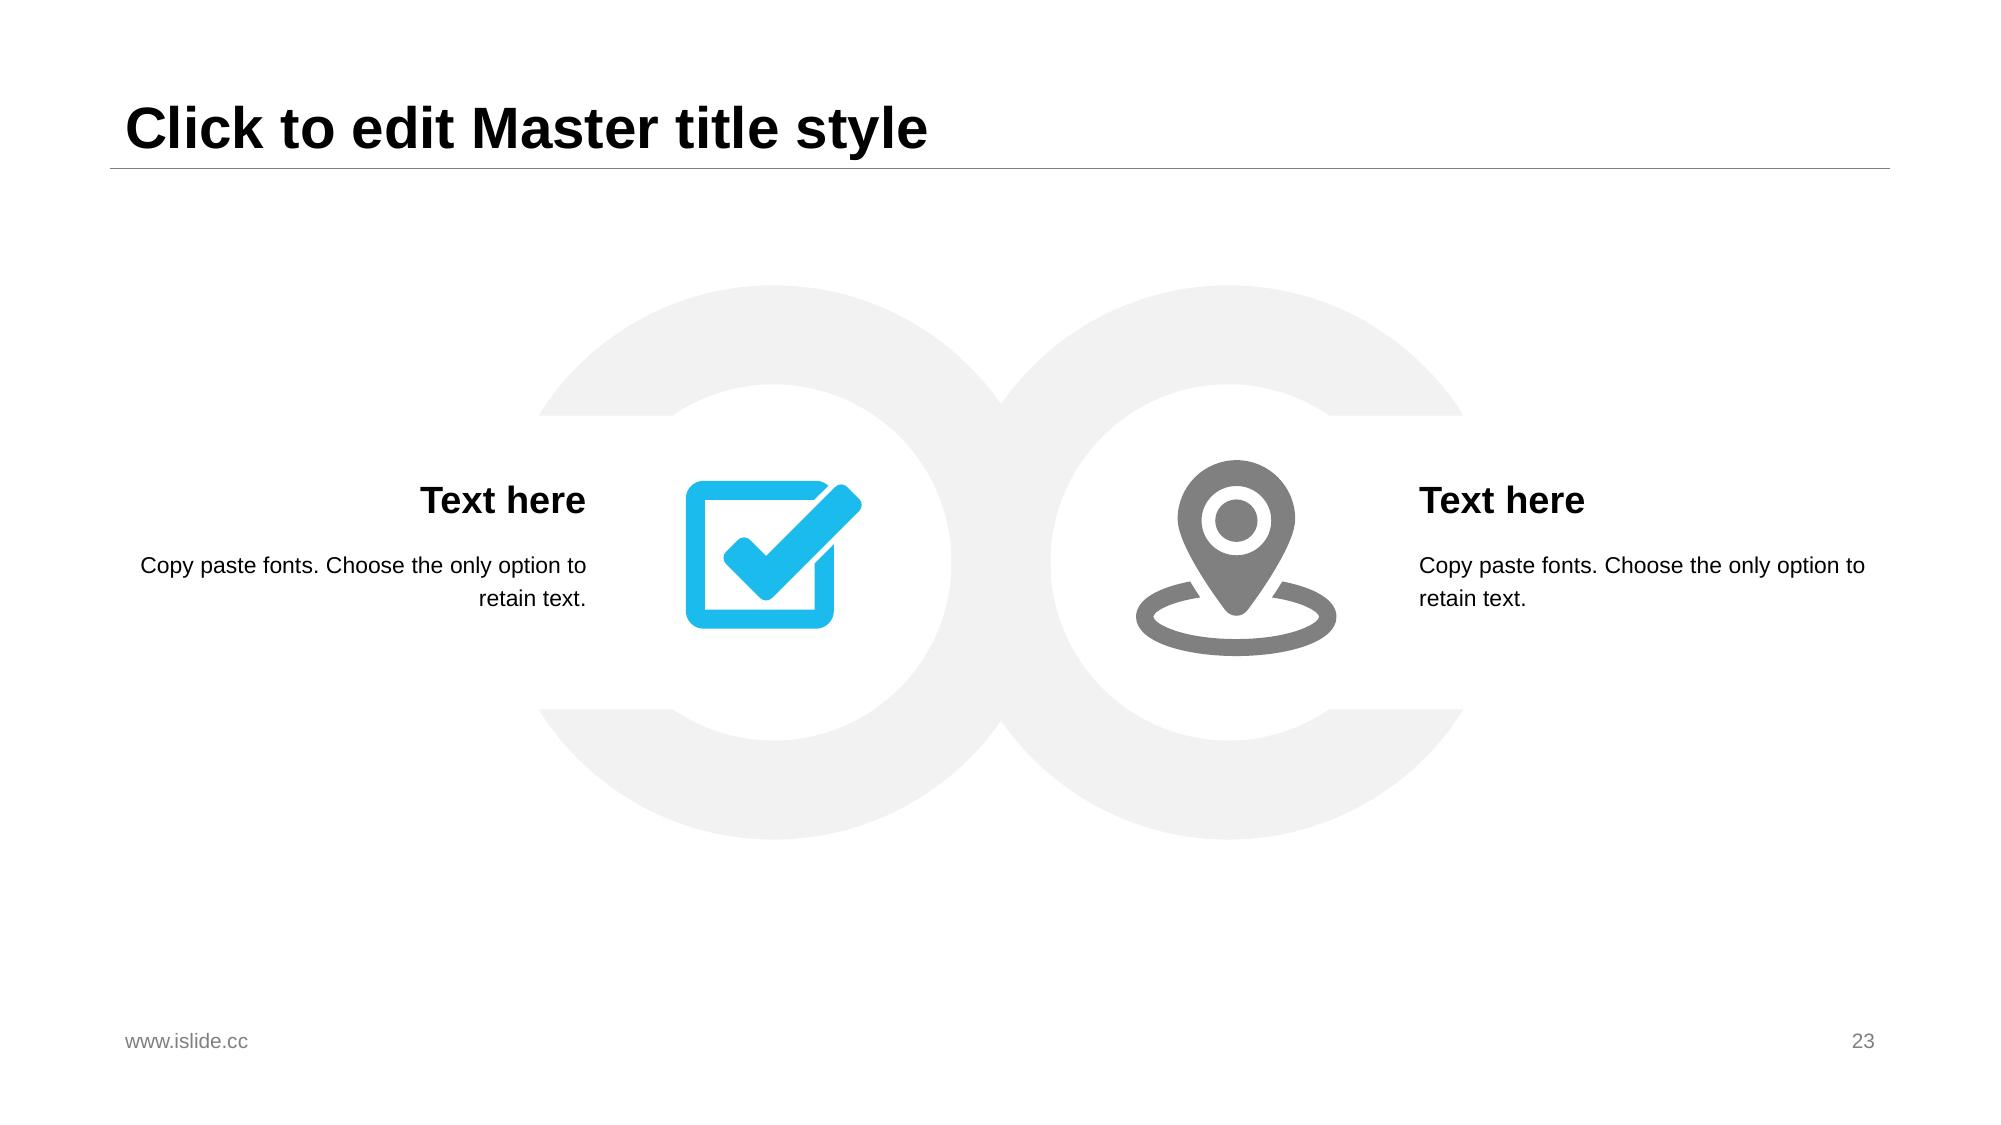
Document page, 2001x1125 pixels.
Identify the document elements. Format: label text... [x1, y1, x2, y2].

slide_number 23 [1412, 1023, 1890, 1058]
footer www.islide.cc [109, 1023, 790, 1058]
title Click to edit Master title style [109, 0, 1890, 169]
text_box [109, 285, 1891, 840]
